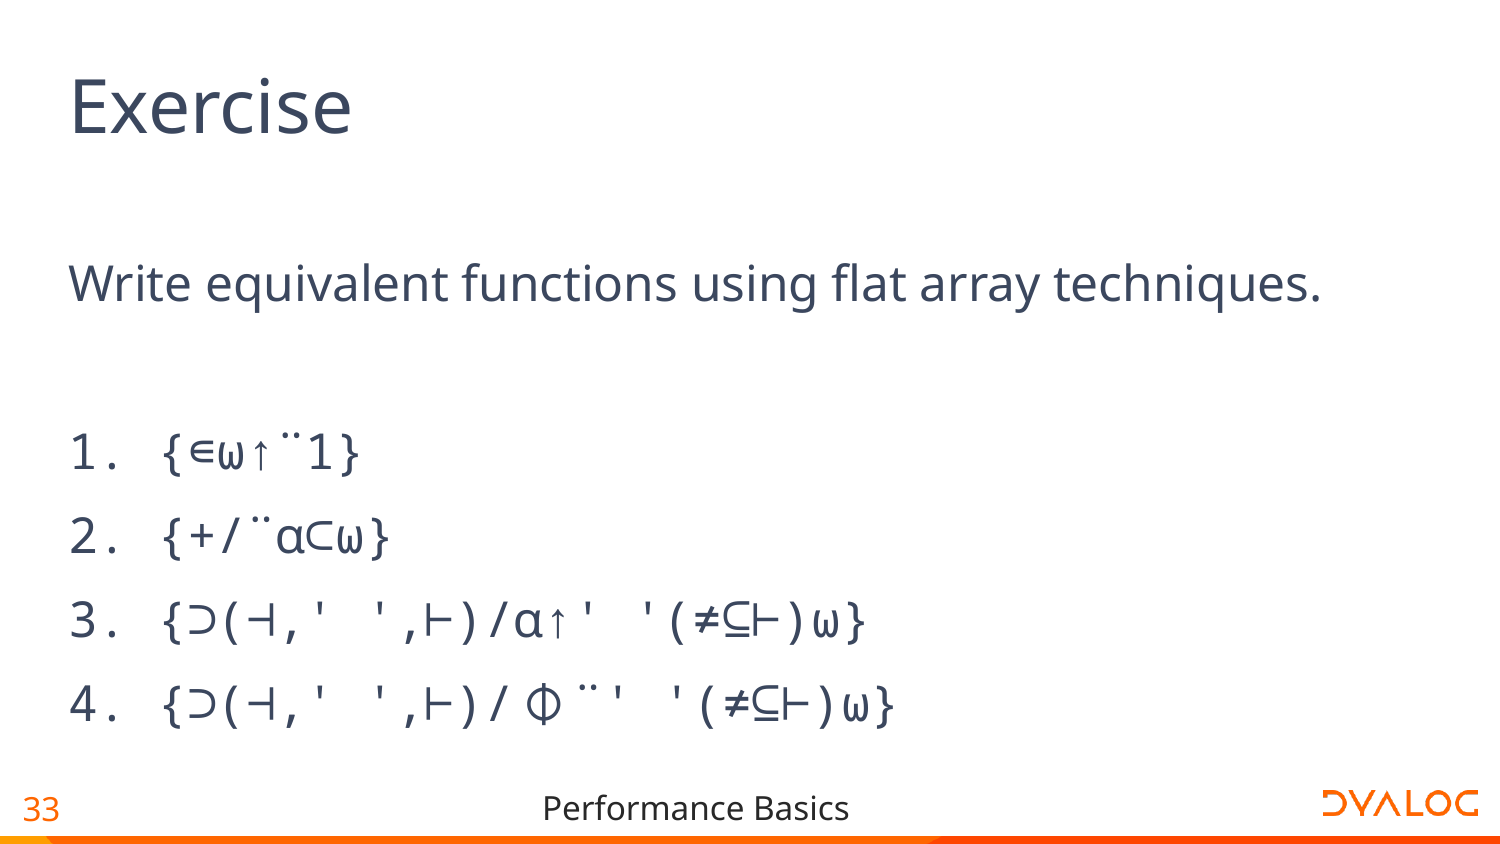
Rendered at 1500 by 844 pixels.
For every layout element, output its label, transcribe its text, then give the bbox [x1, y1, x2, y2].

list Write equivalent functions using flat array techniques. 1. {∊⍵↑¨1} 2. {+/¨⍺⊂⍵} 3. {⊃(⊣,' ',⊢)/⍺↑' '(≠⊆⊢)⍵} 4. {⊃(⊣,' ',⊢)/⌽¨' '(≠⊆⊢)⍵} [53, 244, 1443, 740]
picture [0, 836, 1500, 844]
picture [1323, 790, 1478, 816]
title Exercise [53, 43, 1121, 157]
